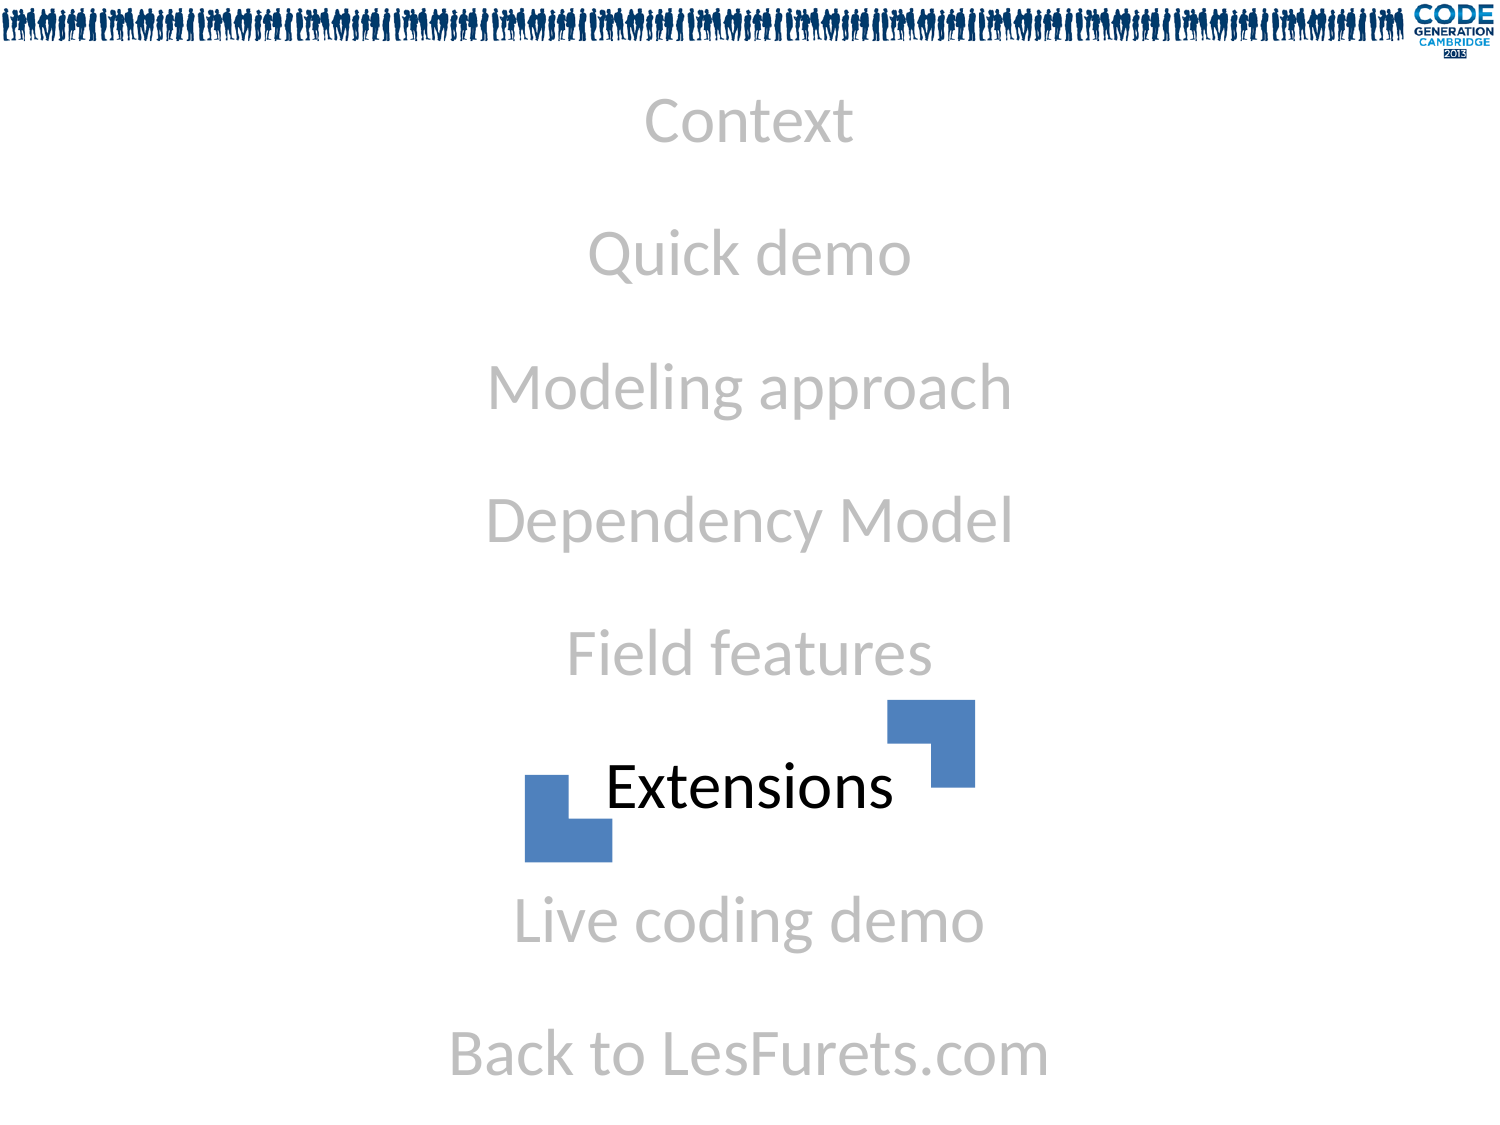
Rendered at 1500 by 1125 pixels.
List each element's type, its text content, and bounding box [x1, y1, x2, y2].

list Context Quick demo Modeling approach Dependency Model Field features Extensions Live coding demo Back to LesFurets.com [75, 62, 1425, 1063]
text_box [523, 773, 615, 865]
picture [0, 0, 1500, 75]
text_box [885, 698, 977, 790]
